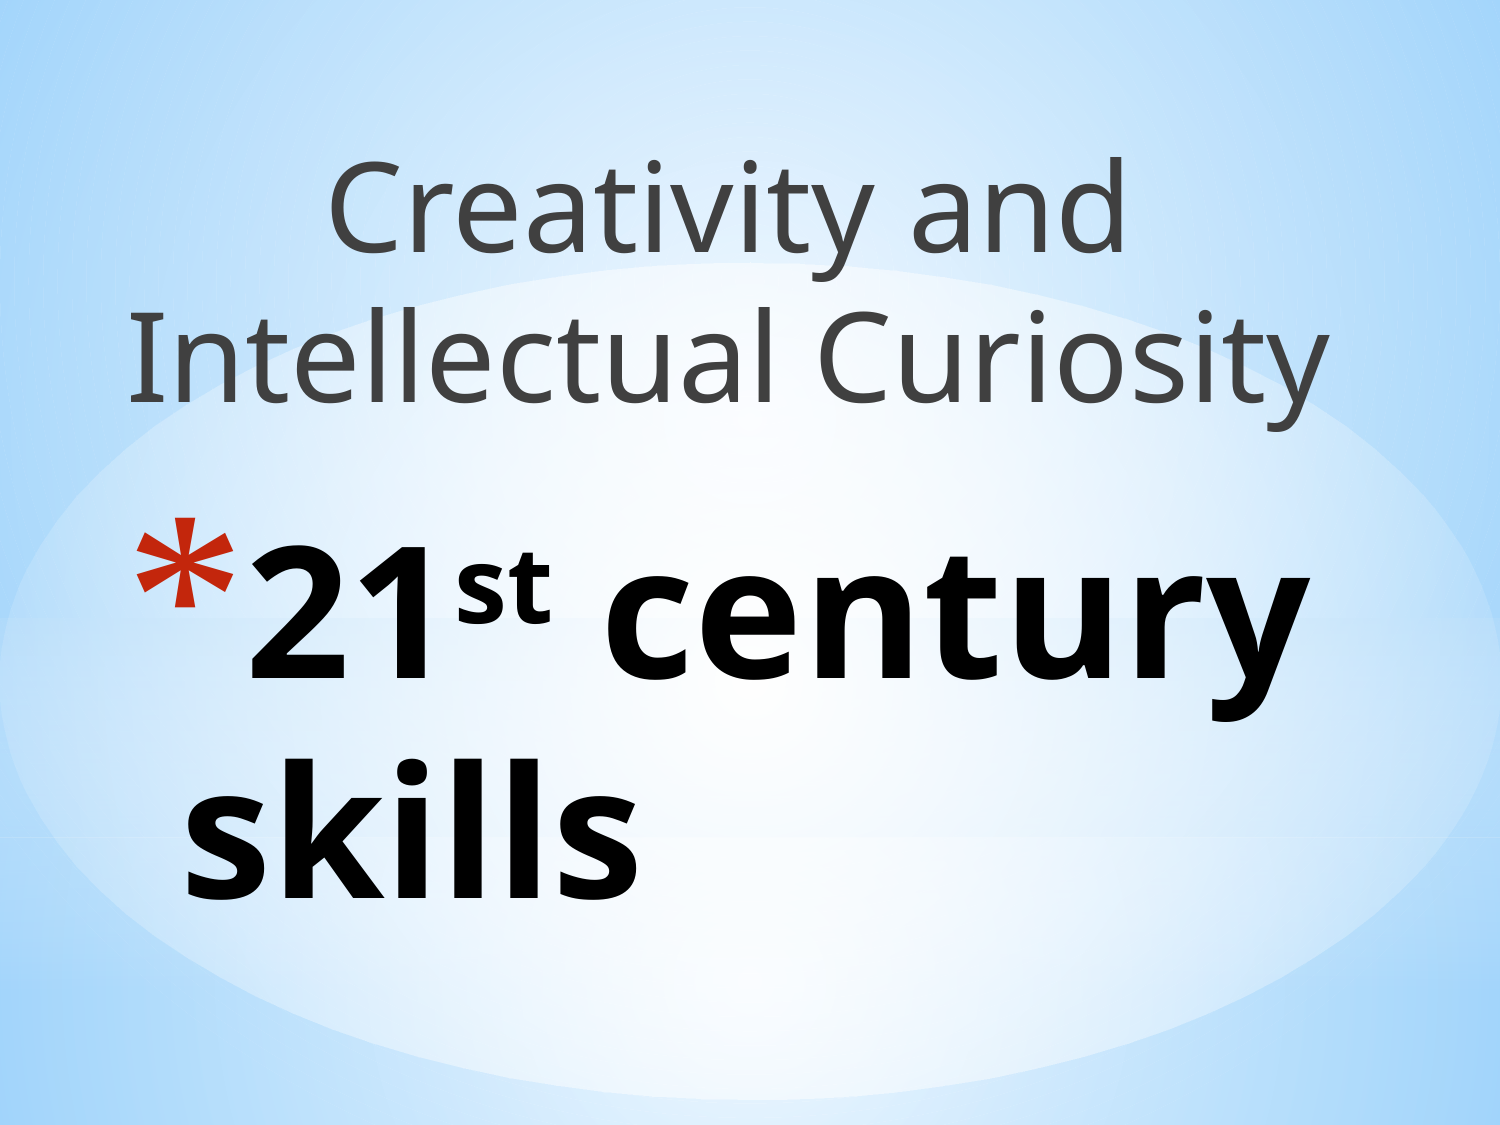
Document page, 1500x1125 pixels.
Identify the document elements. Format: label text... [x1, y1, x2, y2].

title 21st century skills [112, 691, 1363, 1088]
list Creativity and Intellectual Curiosity [87, 119, 1363, 691]
